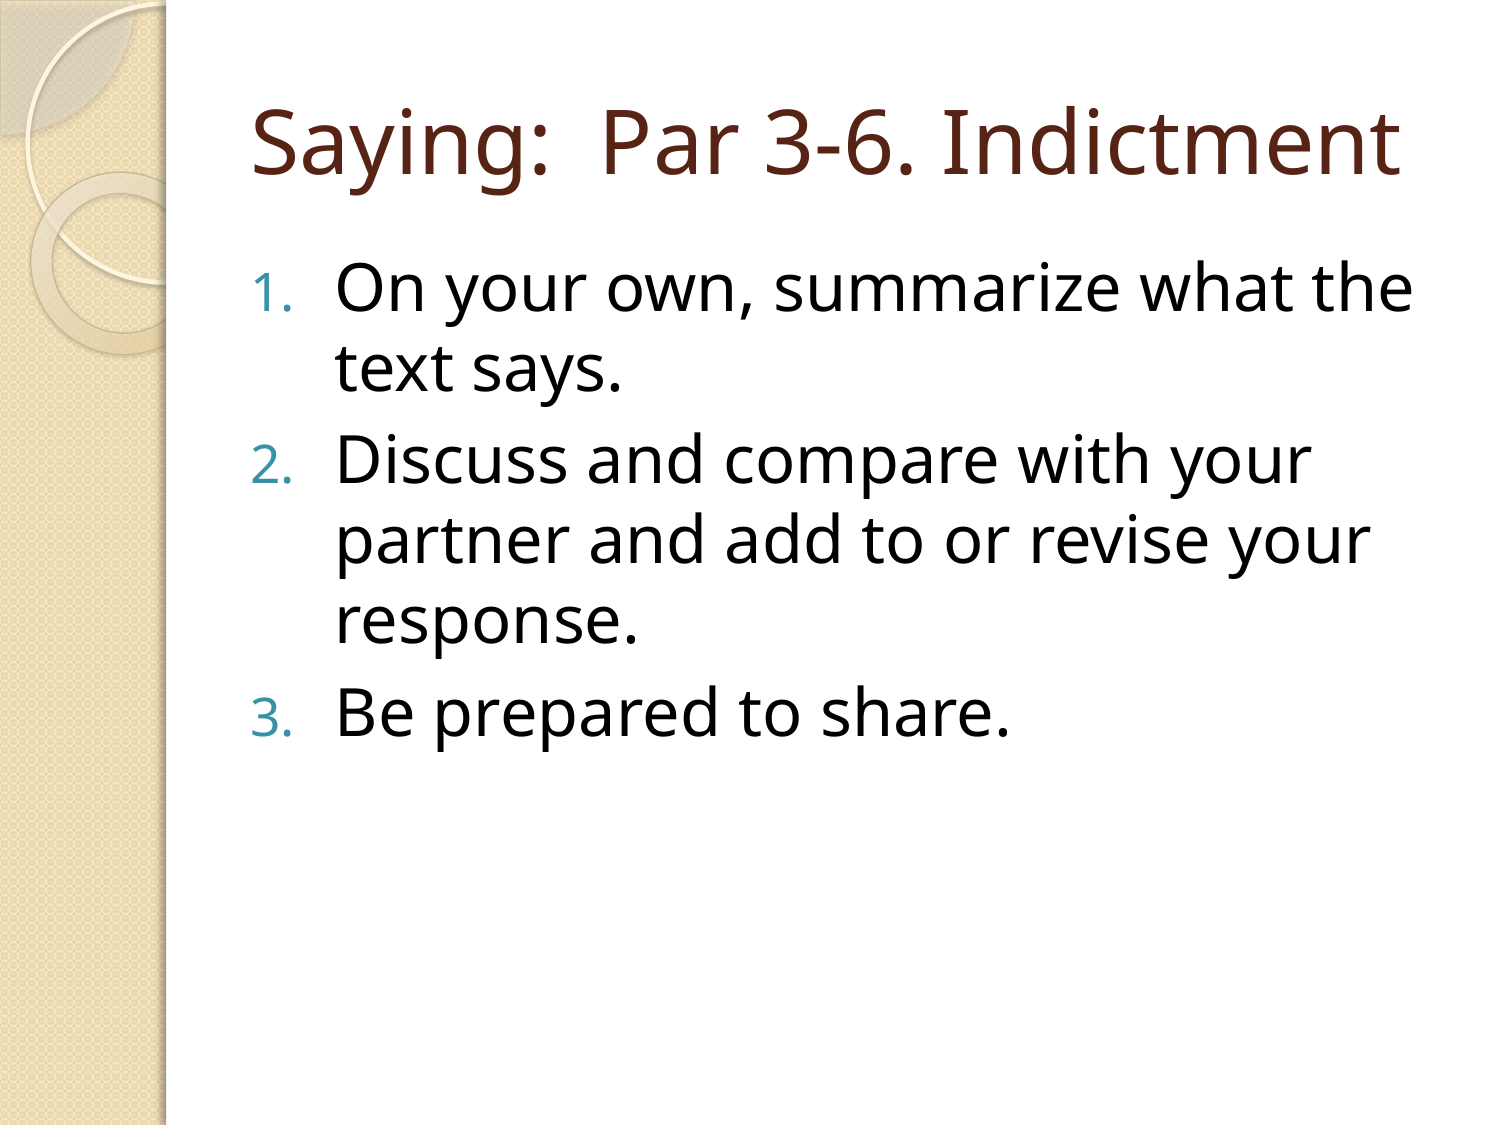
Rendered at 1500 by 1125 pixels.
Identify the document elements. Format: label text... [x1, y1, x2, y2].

list On your own, summarize what the text says. Discuss and compare with your partner and add to or revise your response. Be prepared to share. [235, 237, 1466, 1025]
title Saying: Par 3-6. Indictment [235, 45, 1466, 233]
